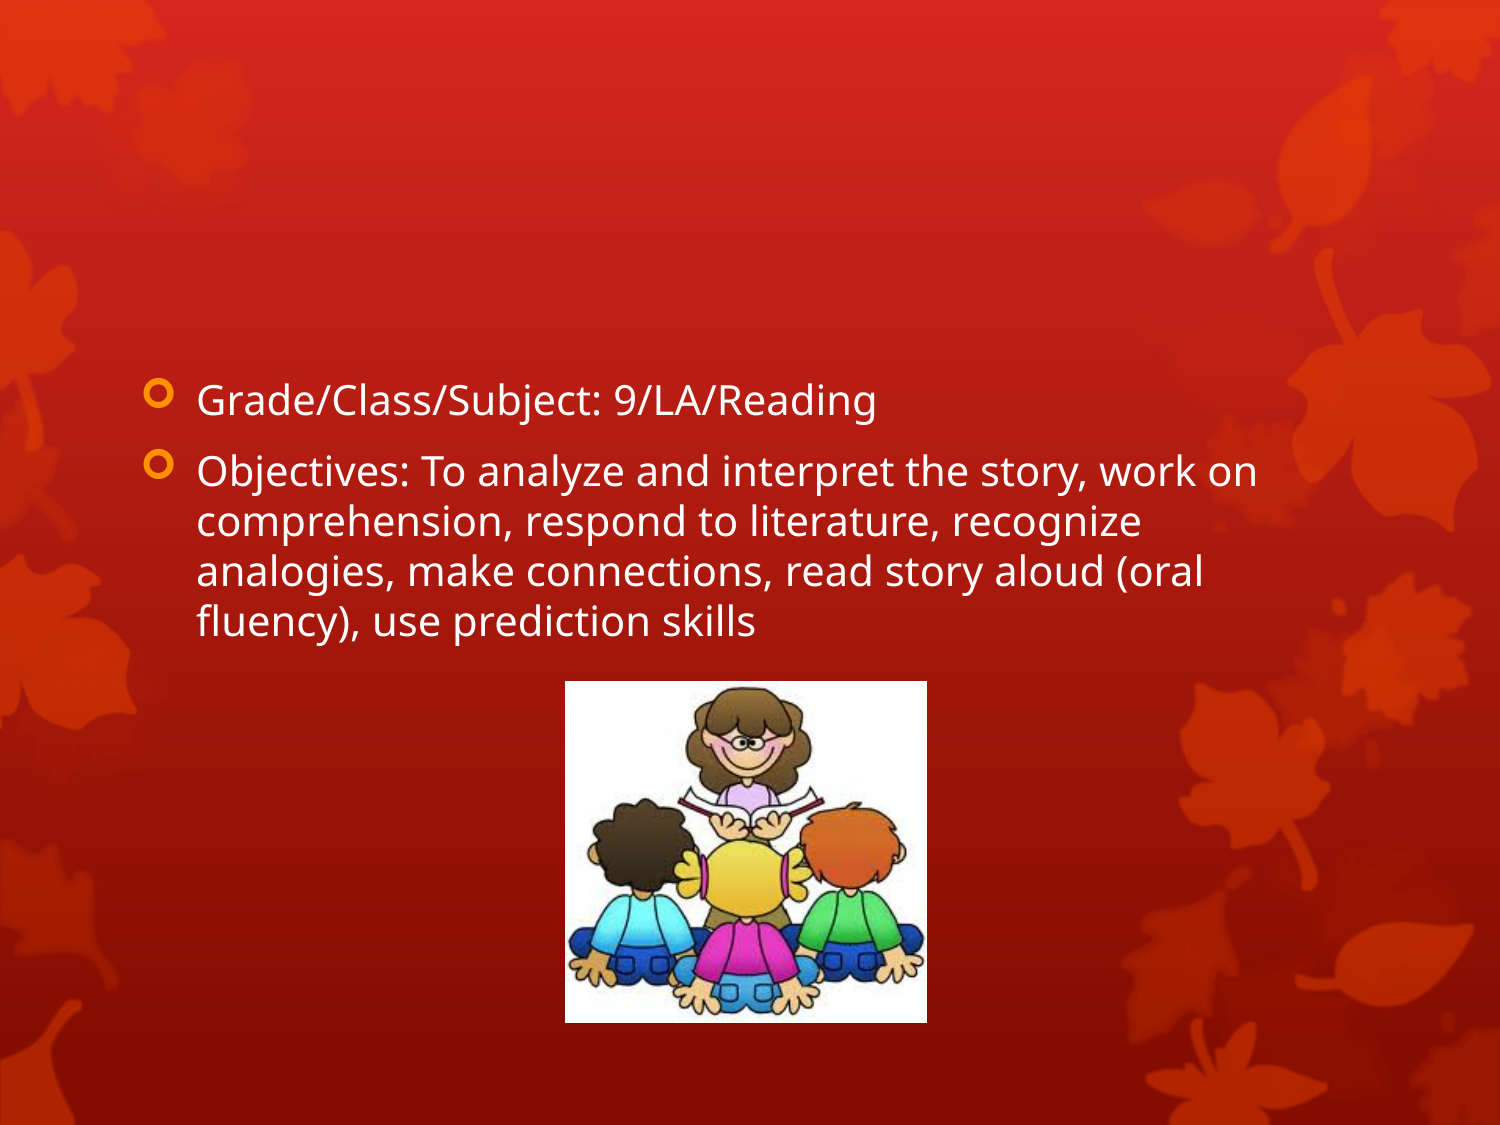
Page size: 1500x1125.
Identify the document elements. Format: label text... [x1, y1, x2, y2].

list Grade/Class/Subject: 9/LA/Reading Objectives: To analyze and interpret the story, work on comprehension, respond to literature, recognize analogies, make connections, read story aloud (oral fluency), use prediction skills [125, 212, 1294, 878]
picture [564, 681, 927, 1024]
